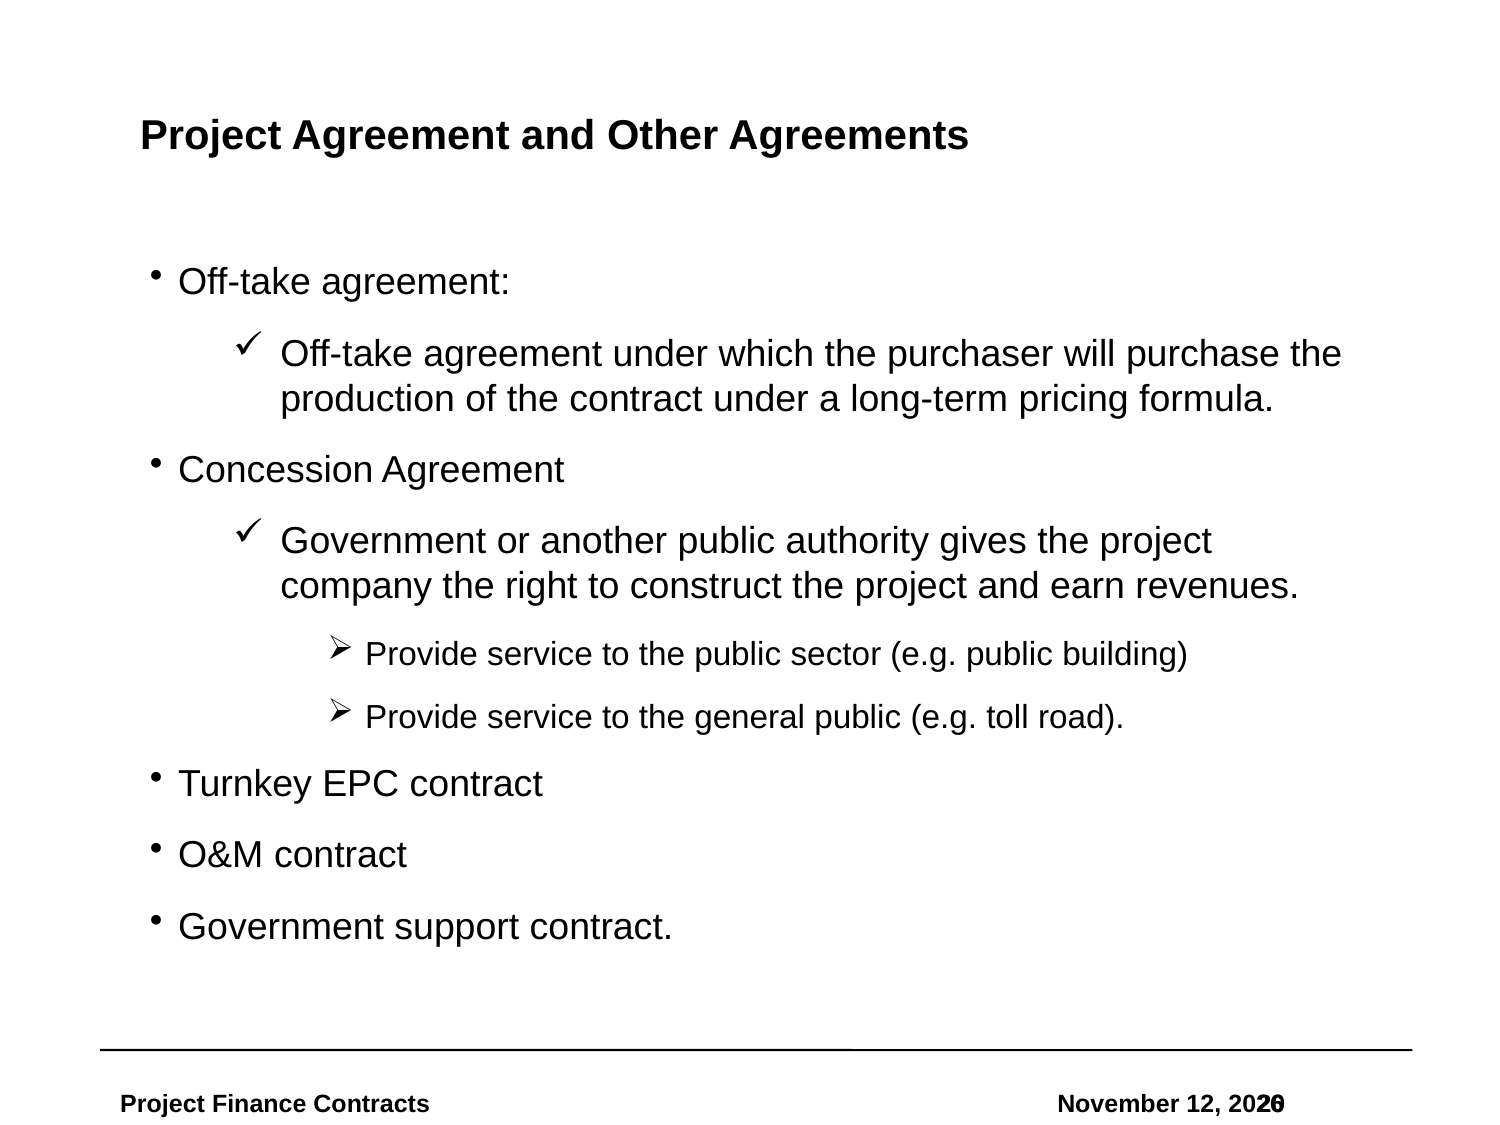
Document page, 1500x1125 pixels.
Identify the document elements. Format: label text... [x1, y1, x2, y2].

list Off-take agreement: Off-take agreement under which the purchaser will purchase the production of the contract under a long-term pricing formula. Concession Agreement Government or another public authority gives the project company the right to construct the project and earn revenues. Provide service to the public sector (e.g. public building) Provide service to the general public (e.g. toll road). Turnkey EPC contract O&M contract Government support contract. [124, 249, 1376, 1001]
title Project Agreement and Other Agreements [124, 99, 1288, 226]
